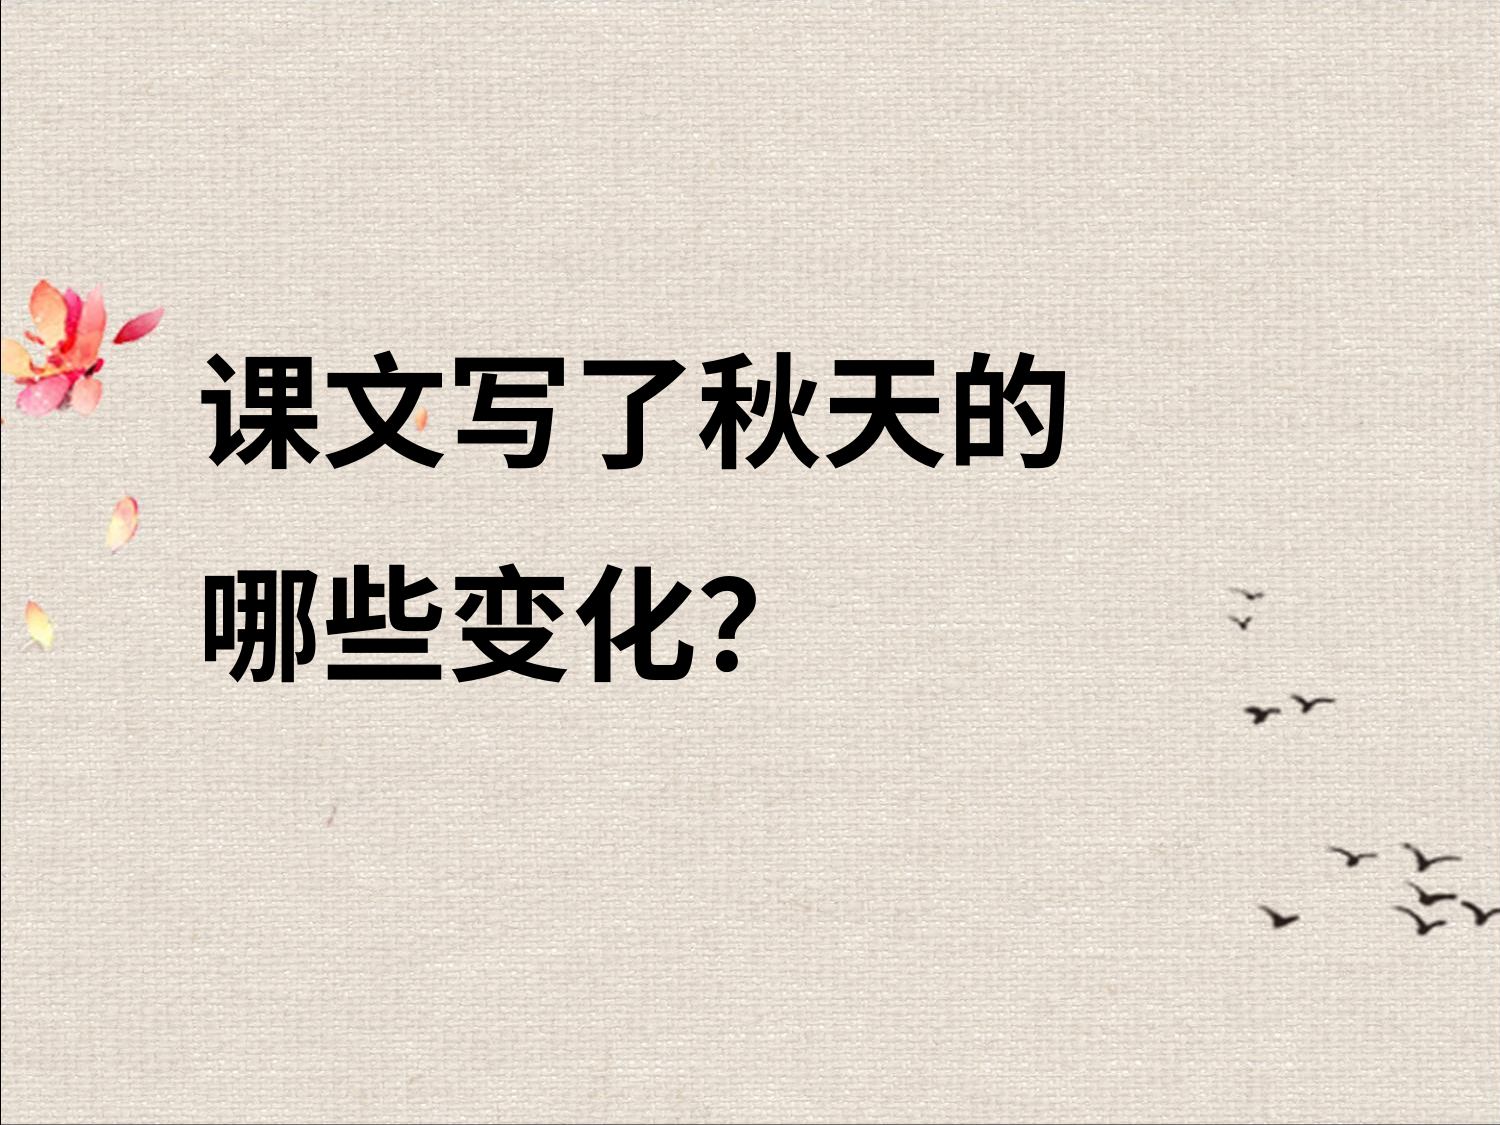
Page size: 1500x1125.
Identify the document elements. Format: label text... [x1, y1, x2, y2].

picture [0, 0, 1500, 1125]
text_box 课文写了秋天的 哪些变化？ [183, 326, 1424, 916]
